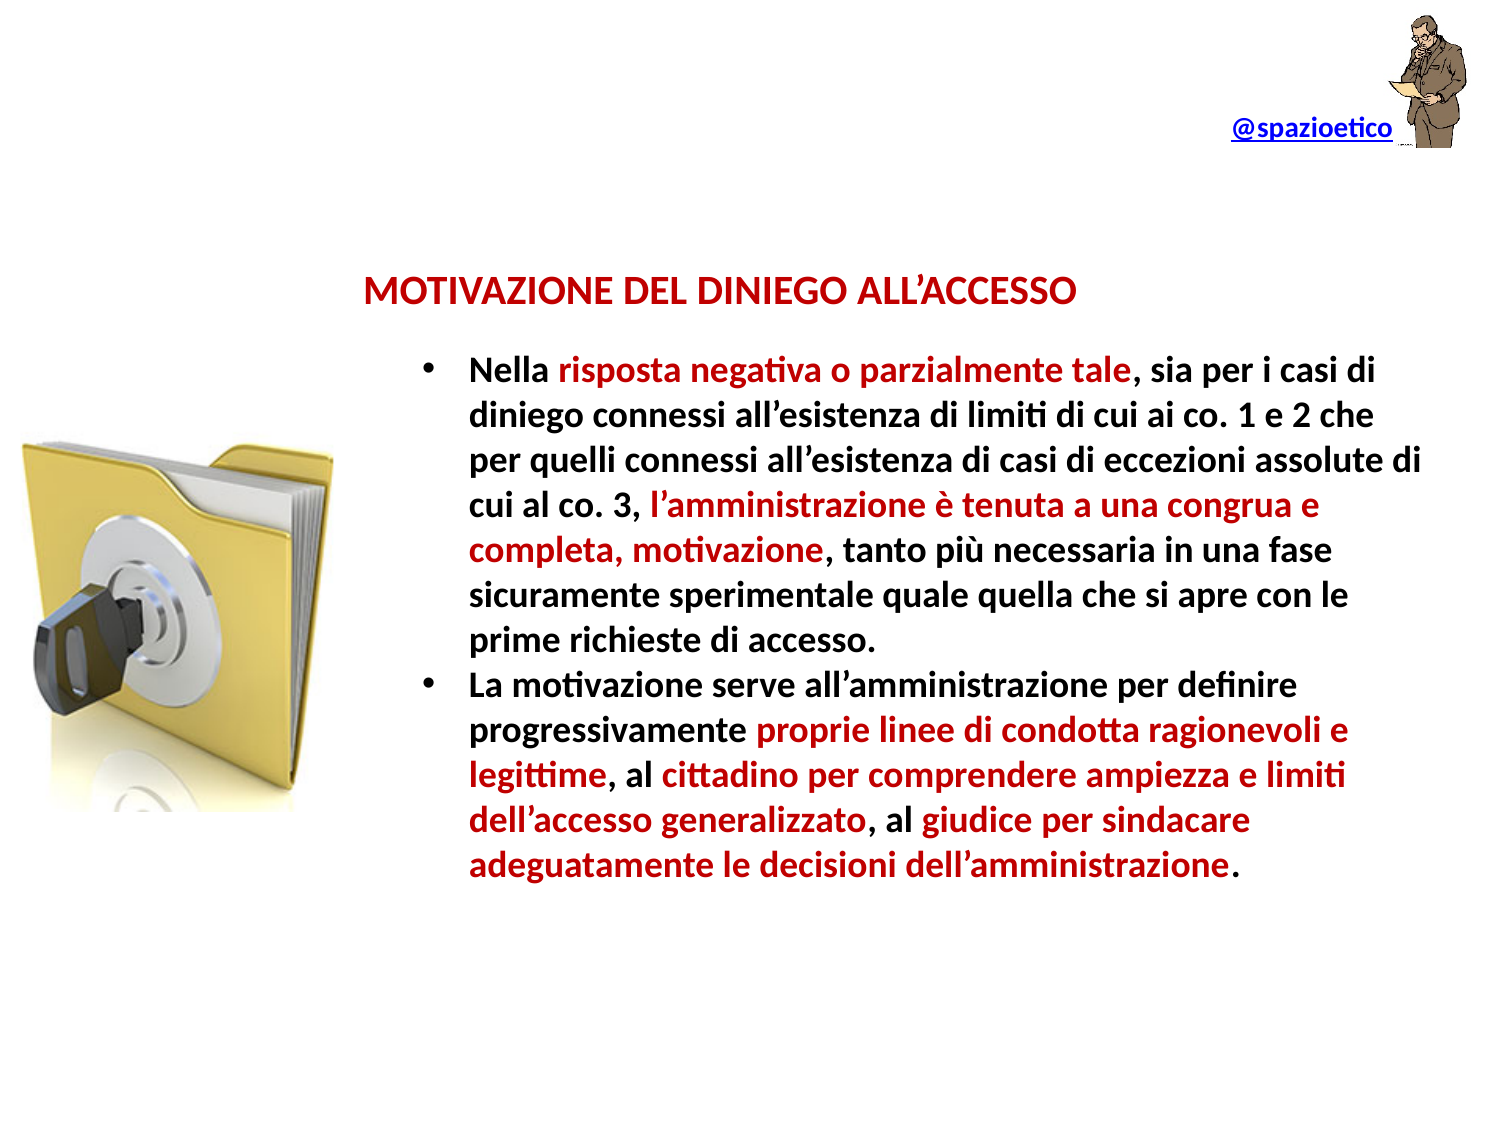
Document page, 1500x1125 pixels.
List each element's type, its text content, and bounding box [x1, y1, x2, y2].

picture [1372, 7, 1488, 148]
picture [17, 420, 349, 812]
text_box MOTIVAZIONE DEL DINIEGO ALL’ACCESSO [348, 255, 1471, 321]
text_box Nella risposta negativa o parzialmente tale, sia per i casi di diniego connessi all’esistenza di limiti di cui ai co. 1 e 2 che per quelli connessi all’esistenza di casi di eccezioni assolute di cui al co. 3, l’amministrazione è tenuta a una congrua e completa, motivazione, tanto più necessaria in una fase sicuramente sperimentale quale quella che si apre con le prime richieste di accesso. La motivazione serve all’amministrazione per definire progressivamente proprie linee di condotta ragionevoli e legittime, al cittadino per comprendere ampiezza e limiti dell’accesso generalizzato, al giudice per sindacare adeguatamente le decisioni dell’amministrazione. [407, 338, 1447, 893]
